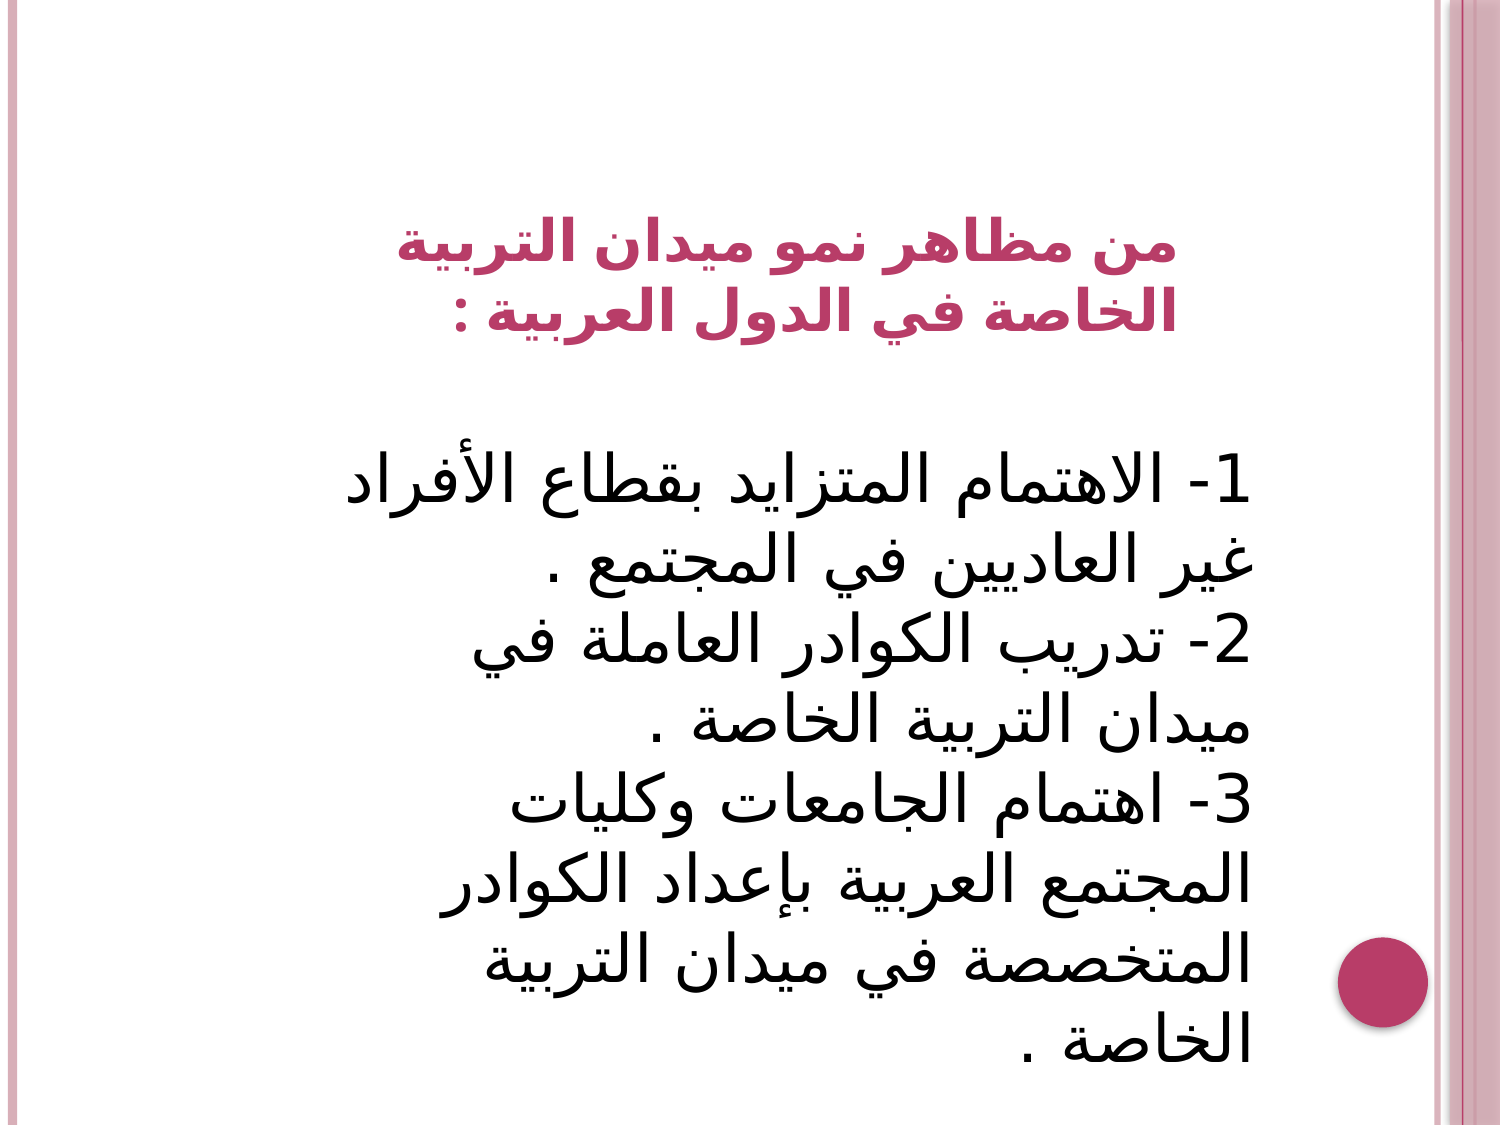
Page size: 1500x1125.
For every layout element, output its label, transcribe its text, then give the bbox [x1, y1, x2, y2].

text_box 1- الاهتمام المتزايد بقطاع الأفراد غير العاديين في المجتمع . 2- تدريب الكوادر العاملة في ميدان التربية الخاصة . 3- اهتمام الجامعات وكليات المجتمع العربية بإعداد الكوادر المتخصصة في ميدان التربية الخاصة . [289, 428, 1270, 1084]
text_box من مظاهر نمو ميدان التربية الخاصة في الدول العربية : [261, 196, 1195, 351]
